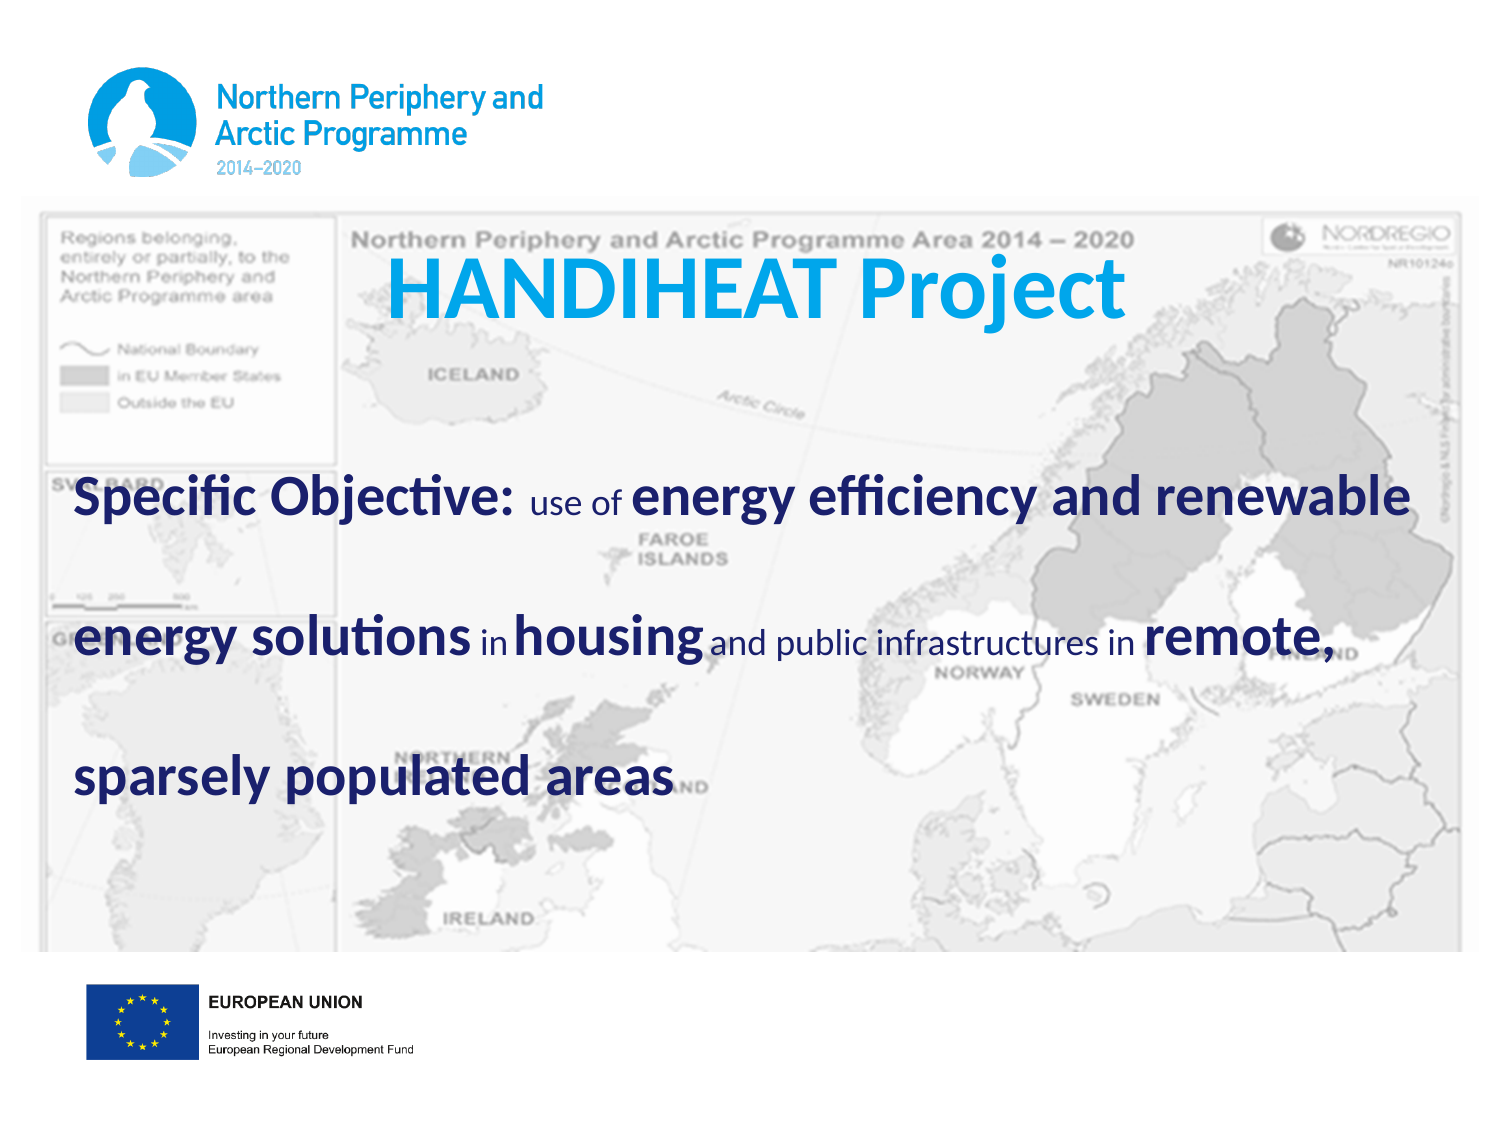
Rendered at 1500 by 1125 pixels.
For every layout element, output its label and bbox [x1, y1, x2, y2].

picture [88, 67, 133, 111]
picture [21, 195, 1479, 952]
picture [88, 67, 562, 177]
picture [76, 978, 413, 1067]
